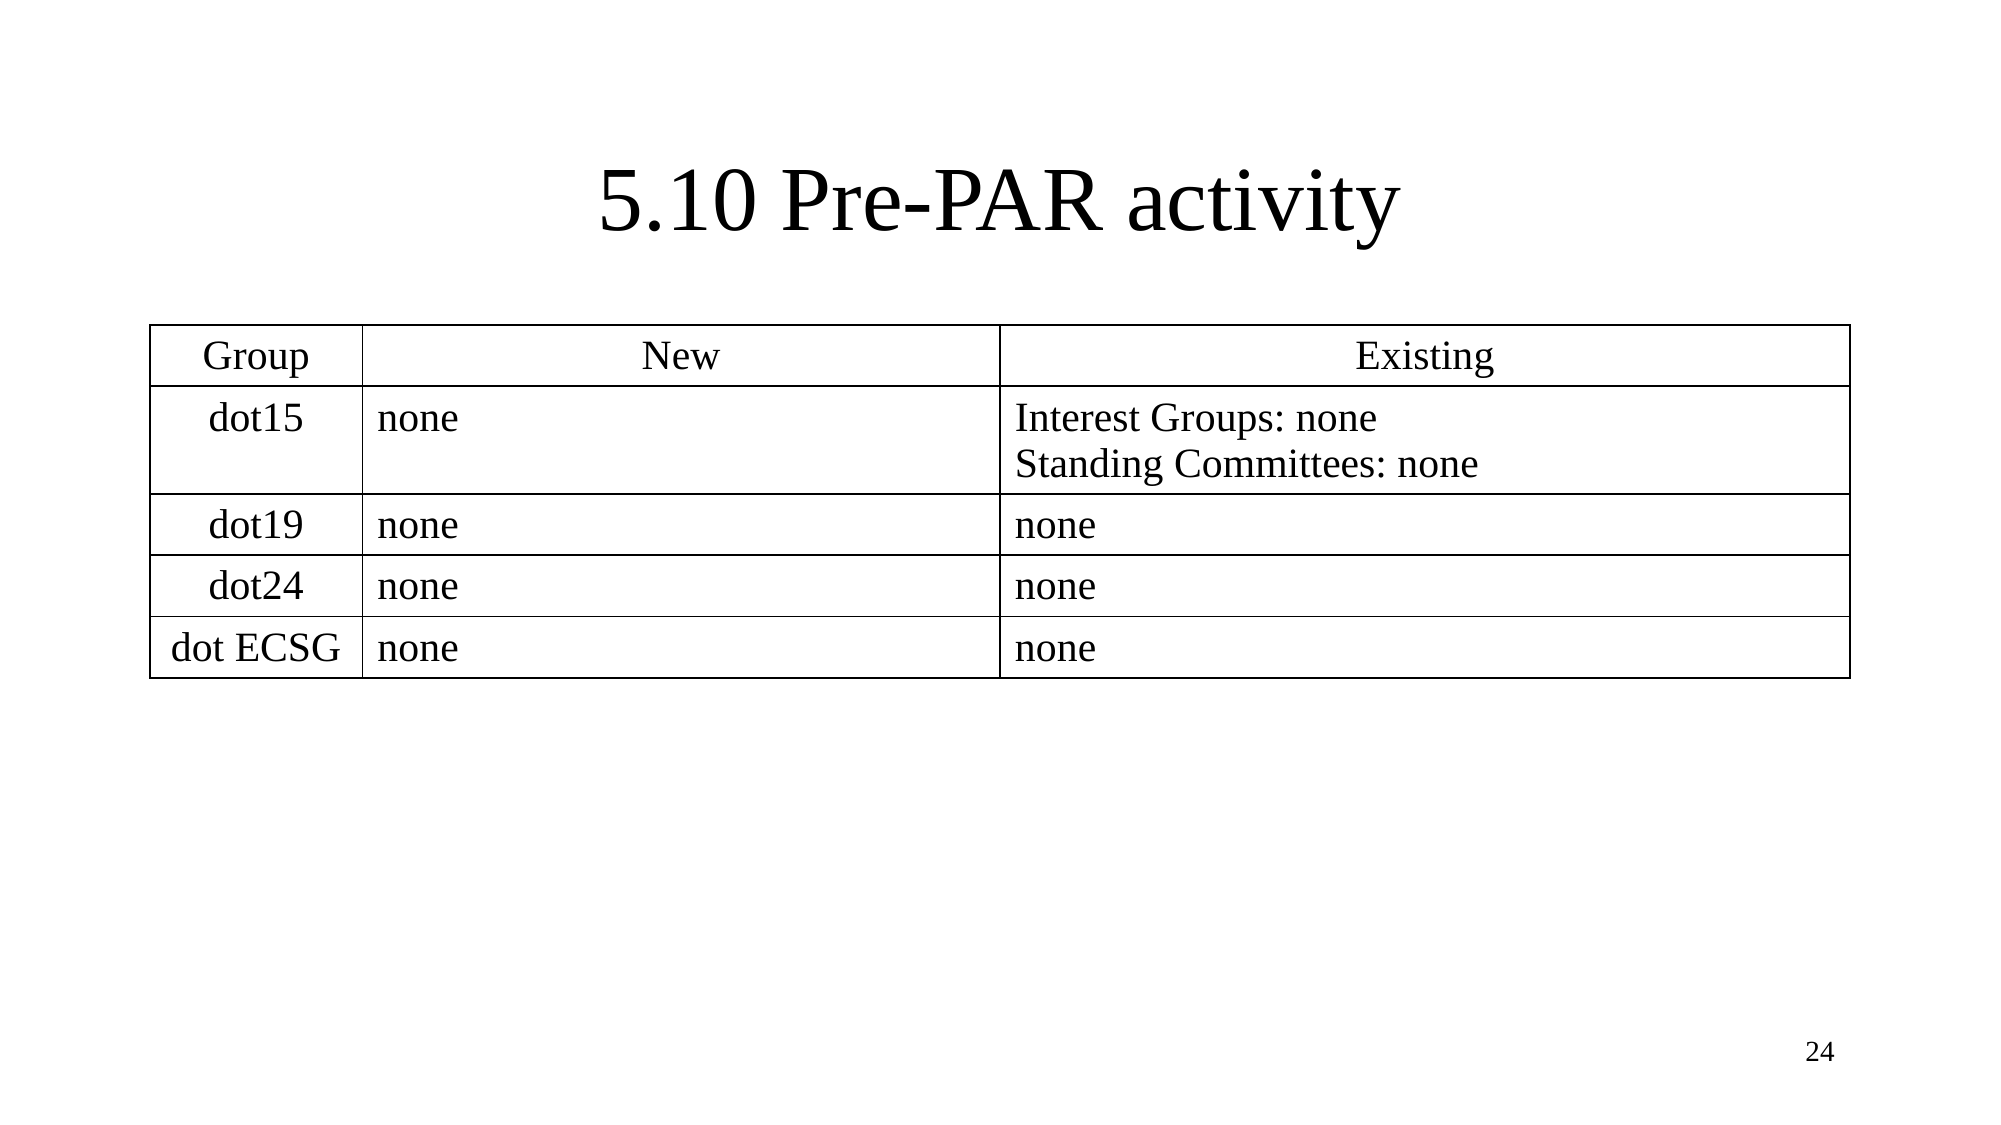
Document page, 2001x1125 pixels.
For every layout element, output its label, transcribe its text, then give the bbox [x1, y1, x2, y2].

table_cell none [363, 495, 999, 554]
table_header Existing [1001, 326, 1849, 385]
table_cell dot19 [151, 495, 362, 554]
table_cell dot ECSG [151, 617, 362, 677]
table_cell none [1001, 556, 1849, 616]
table_header Group [151, 326, 362, 385]
table_cell dot15 [151, 387, 362, 493]
table_cell none [1001, 617, 1849, 677]
table_cell none [363, 556, 999, 616]
table_cell Interest Groups: none Standing Committees: none [1001, 387, 1849, 493]
table_cell dot24 [151, 556, 362, 616]
table_cell none [363, 387, 999, 493]
table_header New [363, 326, 999, 385]
slide_number 24 [1433, 1024, 1851, 1101]
title 5.10 Pre-PAR activity [149, 99, 1851, 288]
table_cell none [1001, 495, 1849, 554]
table_cell none [363, 617, 999, 677]
